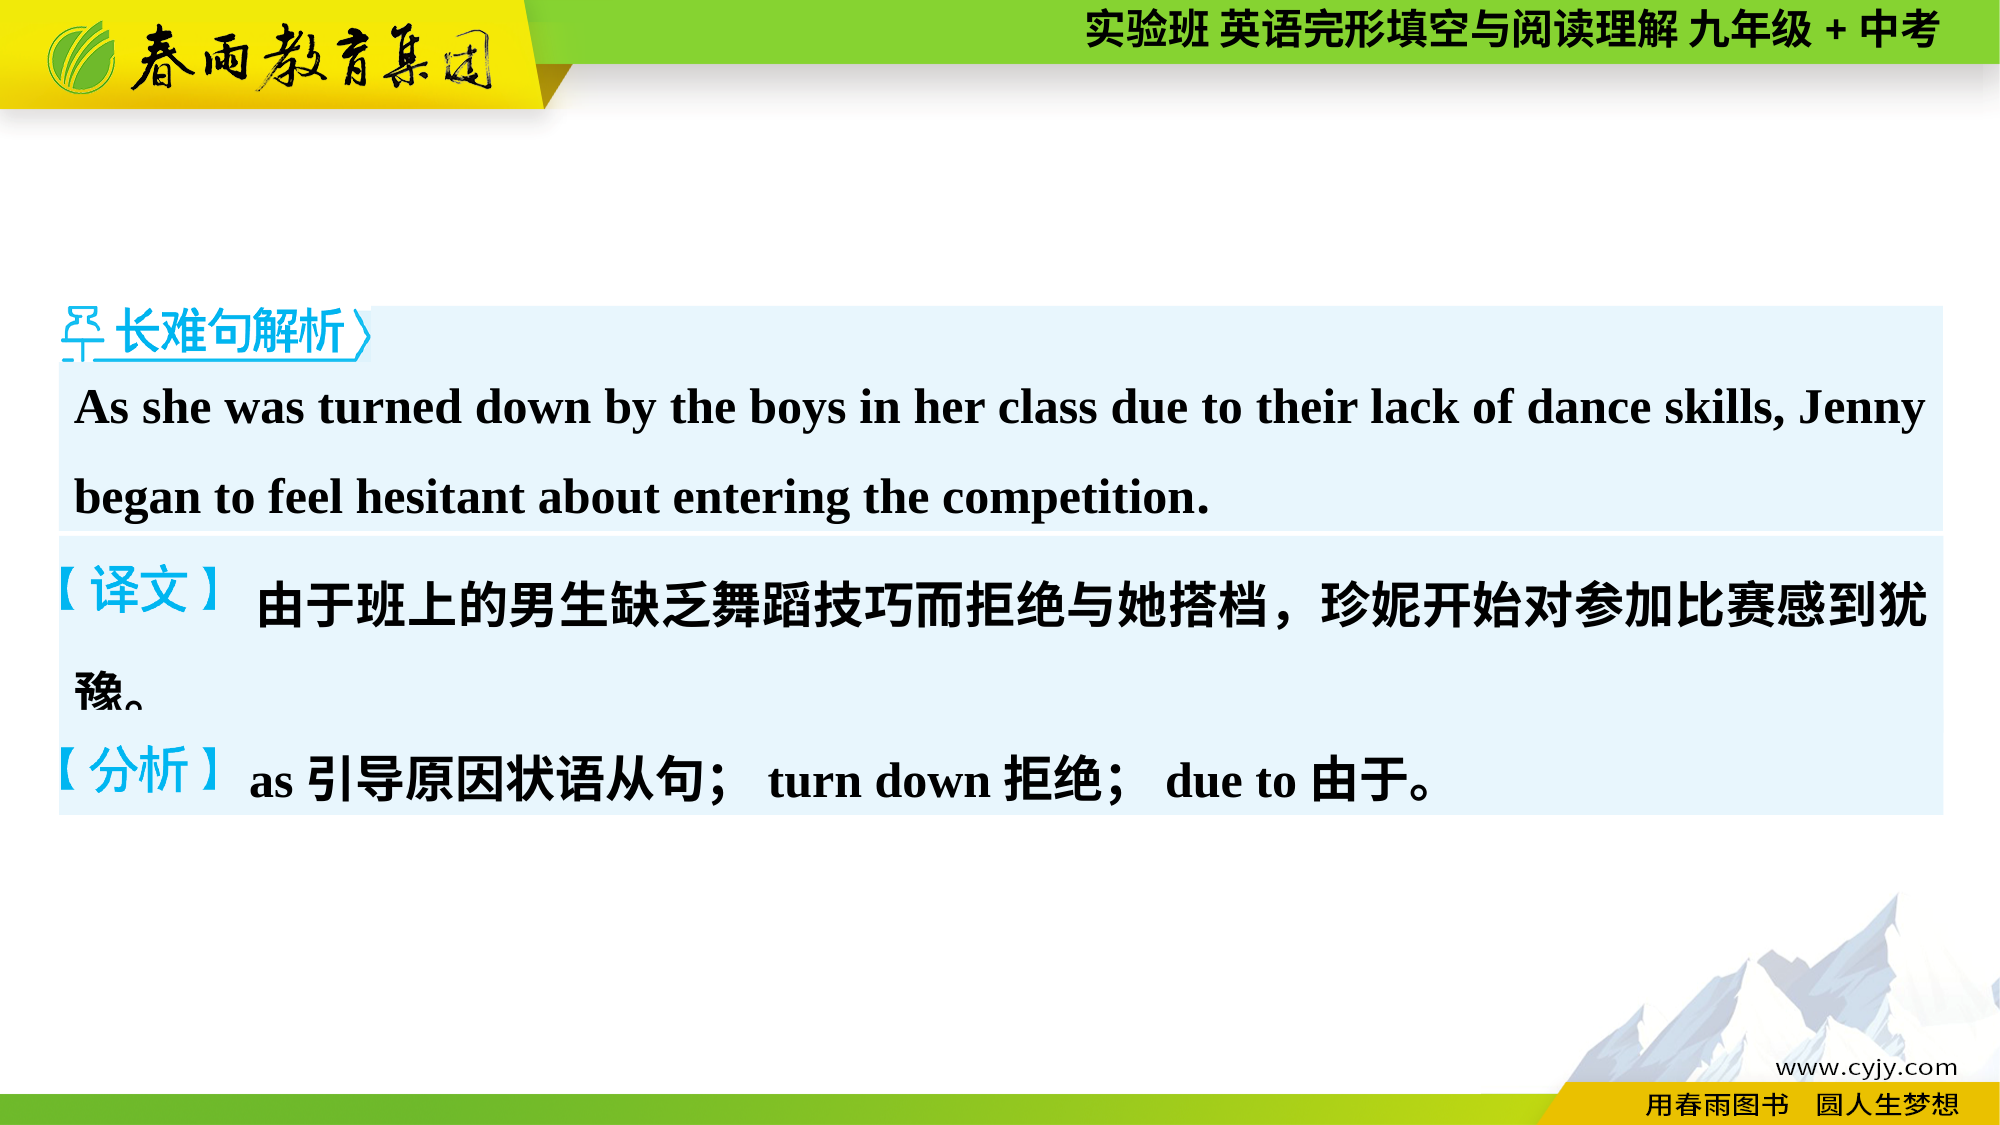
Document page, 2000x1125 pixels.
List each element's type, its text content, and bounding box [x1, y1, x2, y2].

picture [0, 0, 2000, 1125]
text_box as引导原因状语从句；turn down拒绝；due to由于。 [59, 709, 1944, 815]
list 由于班上的男生缺乏舞蹈技巧而拒绝与她搭档，珍妮开始对参加比赛感到犹豫。 [59, 535, 1944, 709]
text_box As she was turned down by the boys in her class due to their lack of dance skills, Jenny began to feel hesitant about entering the competition. [58, 305, 1943, 531]
